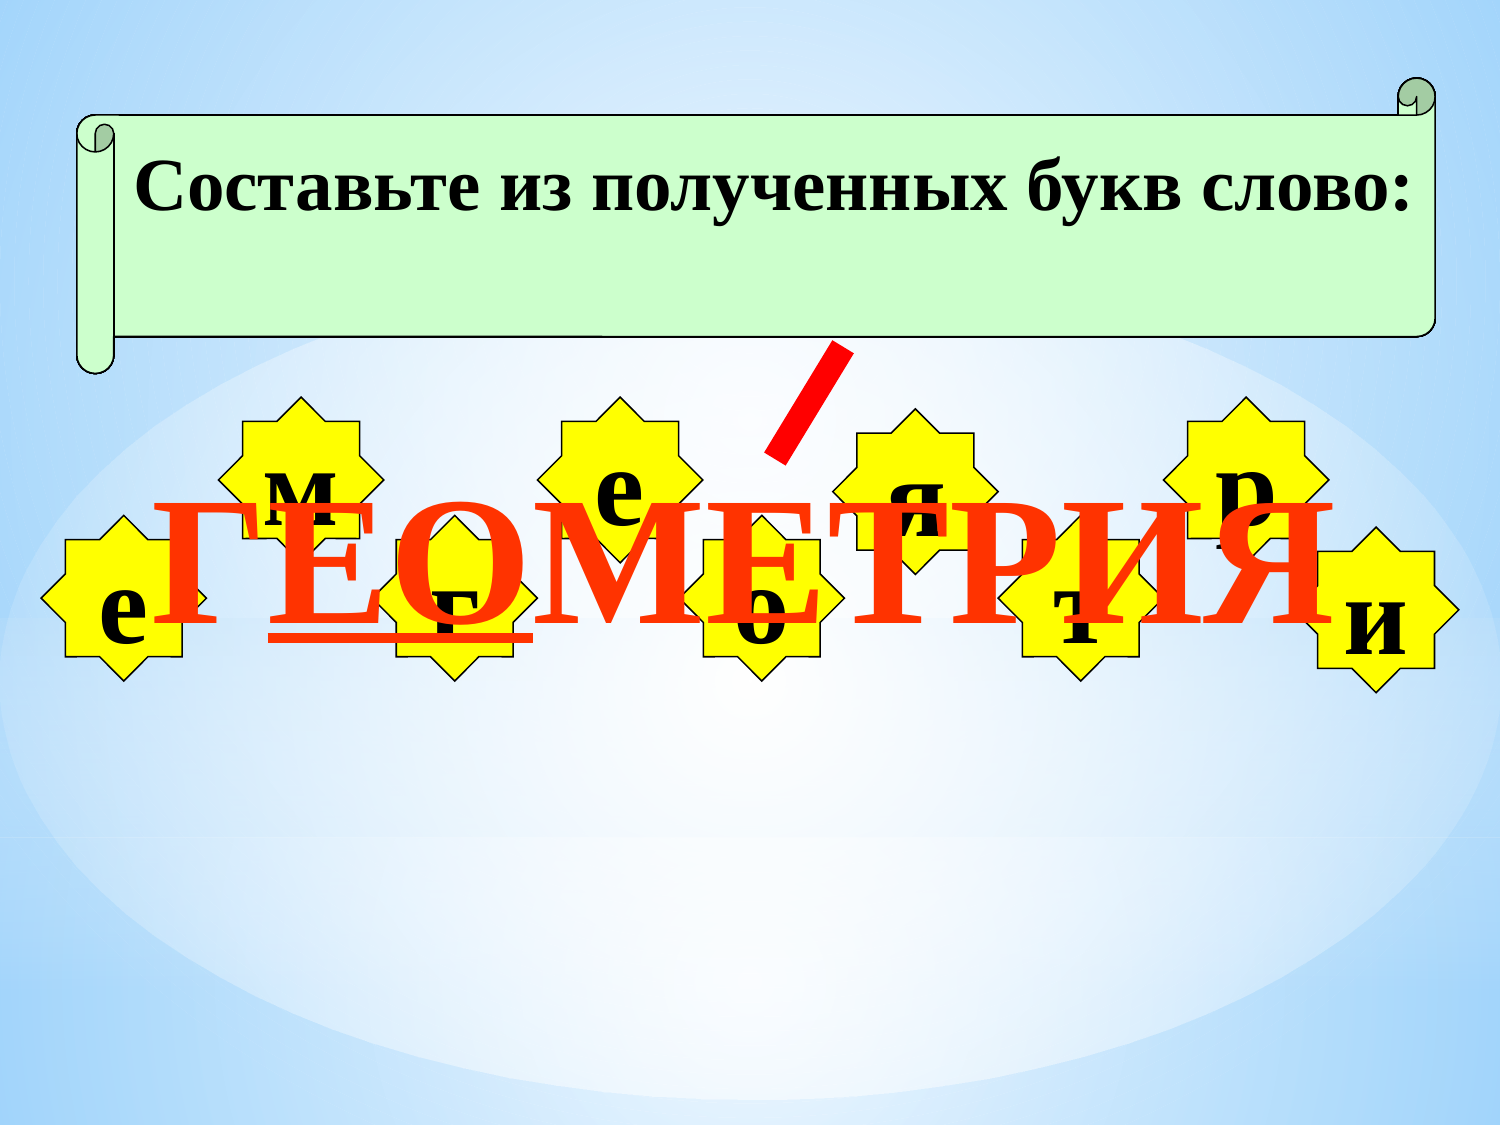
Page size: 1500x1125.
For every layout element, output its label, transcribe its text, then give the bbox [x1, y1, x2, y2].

text_box г [441, 668, 468, 682]
text_box м [242, 397, 360, 432]
text_box я [892, 408, 939, 432]
text_box Составьте из полученных букв слово: [76, 78, 1436, 374]
text_box и [1317, 551, 1459, 693]
text_box е [41, 575, 64, 622]
text_box [765, 341, 853, 465]
text_box е [561, 397, 679, 432]
text_box ГЕОМЕТРИЯ [64, 432, 1424, 668]
text_box р [1187, 397, 1305, 432]
text_box е [110, 668, 137, 682]
text_box т [1067, 668, 1094, 682]
text_box о [748, 668, 775, 682]
